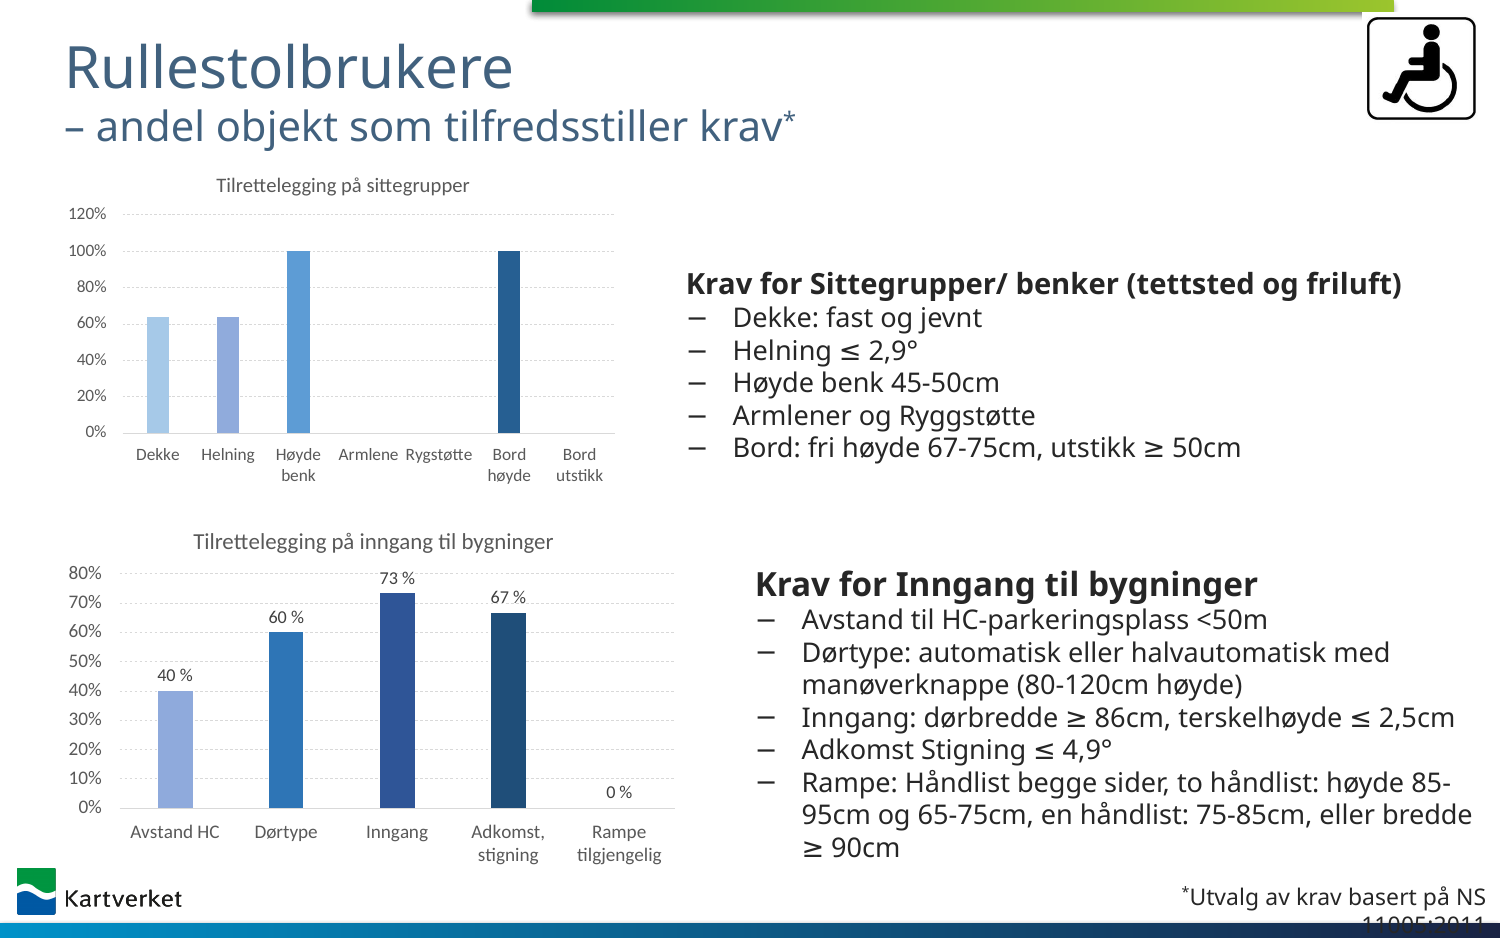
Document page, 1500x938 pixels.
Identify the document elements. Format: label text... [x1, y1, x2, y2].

text_box Rullestolbrukere – andel objekt som tilfredsstiller krav* [49, 25, 1431, 158]
picture [62, 520, 686, 874]
text_box *Utvalg av krav basert på NS 11005:2011 [1068, 873, 1500, 938]
picture [62, 166, 625, 492]
text_box Krav for Sittegrupper/ benker (tettsted og friluft) Dekke: fast og jevnt Helning ≤ 2,9° Høyde benk 45-50cm Armlener og Ryggstøtte Bord: fri høyde 67-75cm, utstikk ≥ 50cm [670, 258, 1418, 471]
text_box Krav for Inngang til bygninger Avstand til HC-parkeringsplass <50m Dørtype: automatisk eller halvautomatisk med manøverknappe (80-120cm høyde) Inngang: dørbredde ≥ 86cm, terskelhøyde ≤ 2,5cm Adkomst Stigning ≤ 4,9° Rampe: Håndlist begge sider, to håndlist: høyde 85-95cm og 65-75cm, en håndlist: 75-85cm, eller bredde ≥ 90cm [740, 555, 1491, 870]
picture [1362, 12, 1481, 126]
